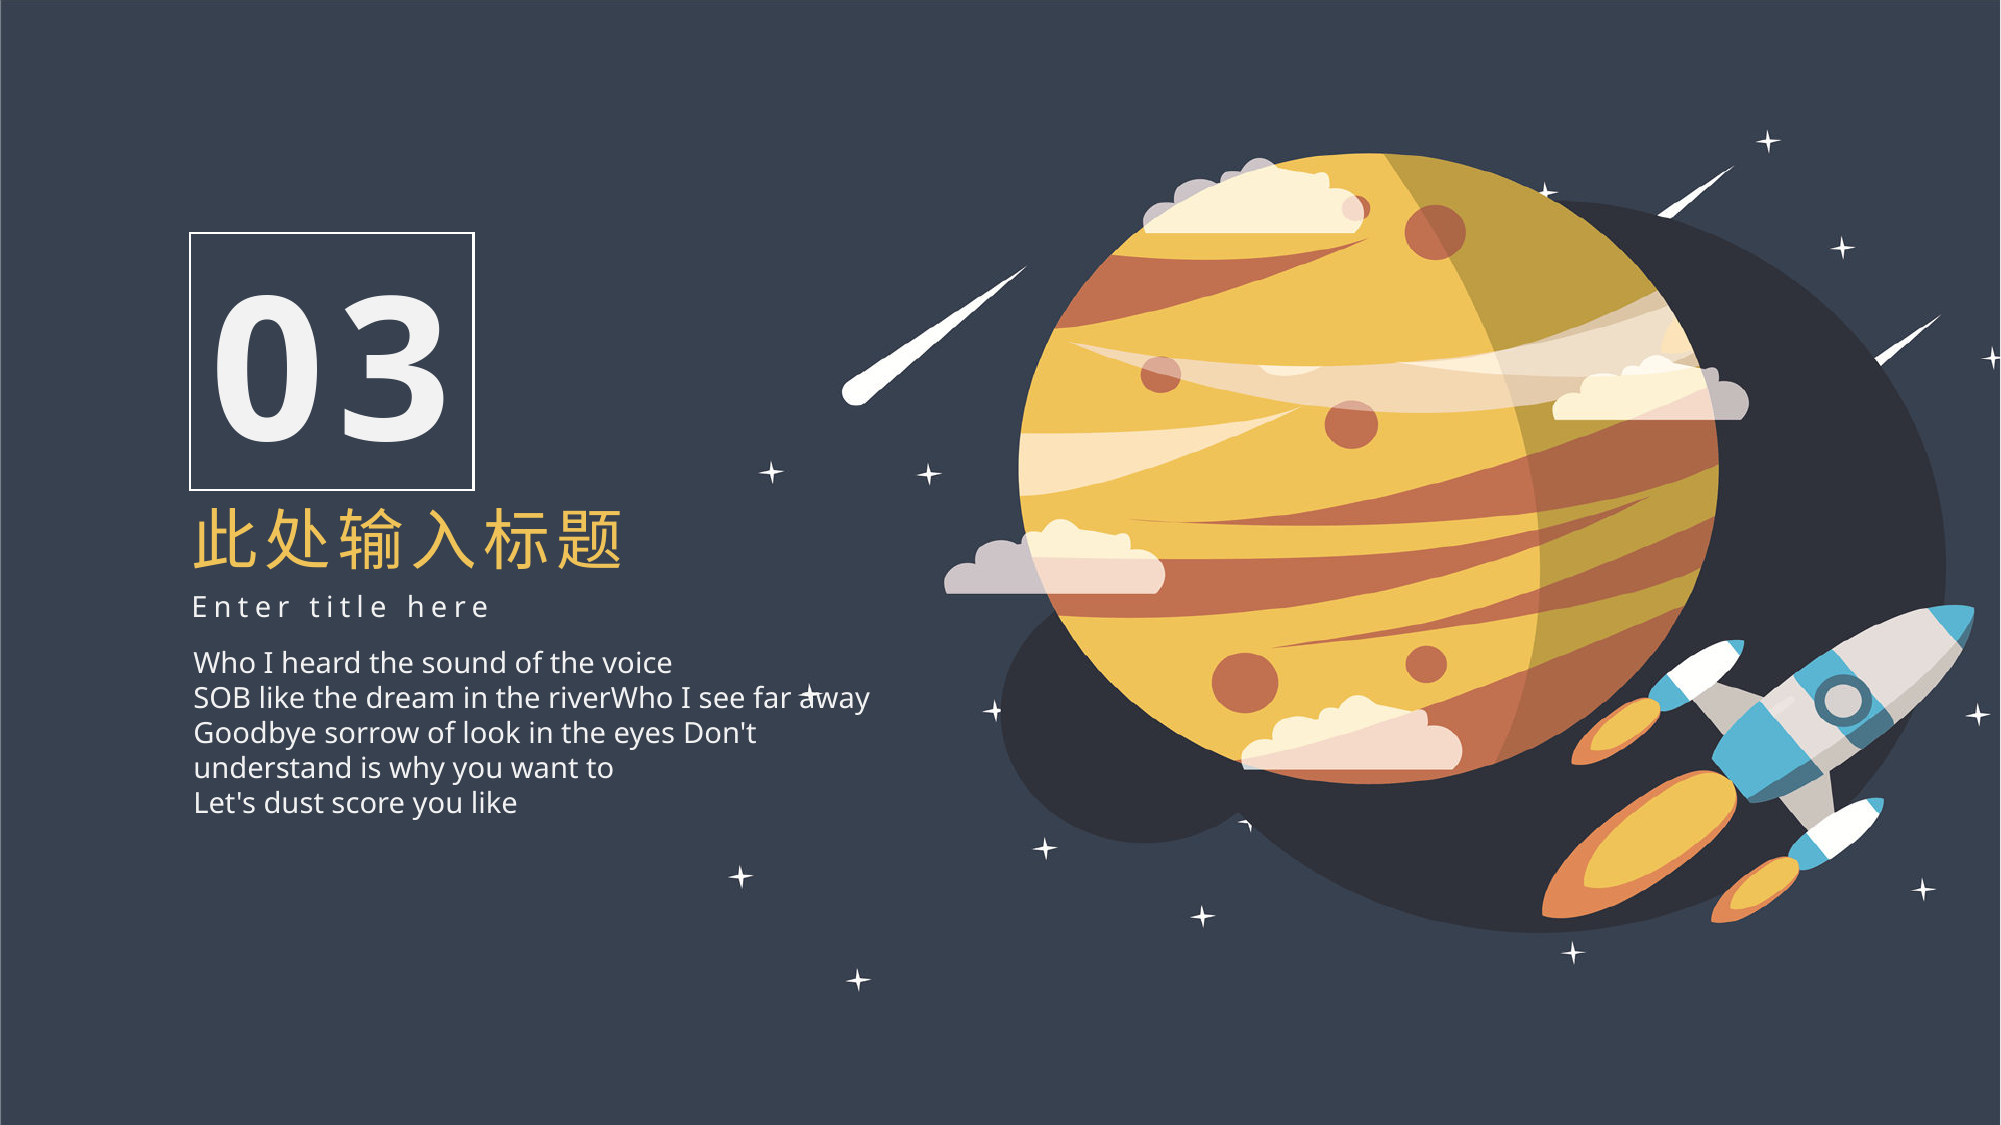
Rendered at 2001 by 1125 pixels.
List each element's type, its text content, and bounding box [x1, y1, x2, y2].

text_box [189, 232, 474, 491]
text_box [176, 490, 700, 632]
picture [0, 0, 2001, 1125]
text_box Who I heard the sound of the voice SOB like the dream in the riverWho I see far away Goodbye sorrow of look in the eyes Don't understand is why you want to Let's dust score you like [178, 637, 921, 827]
